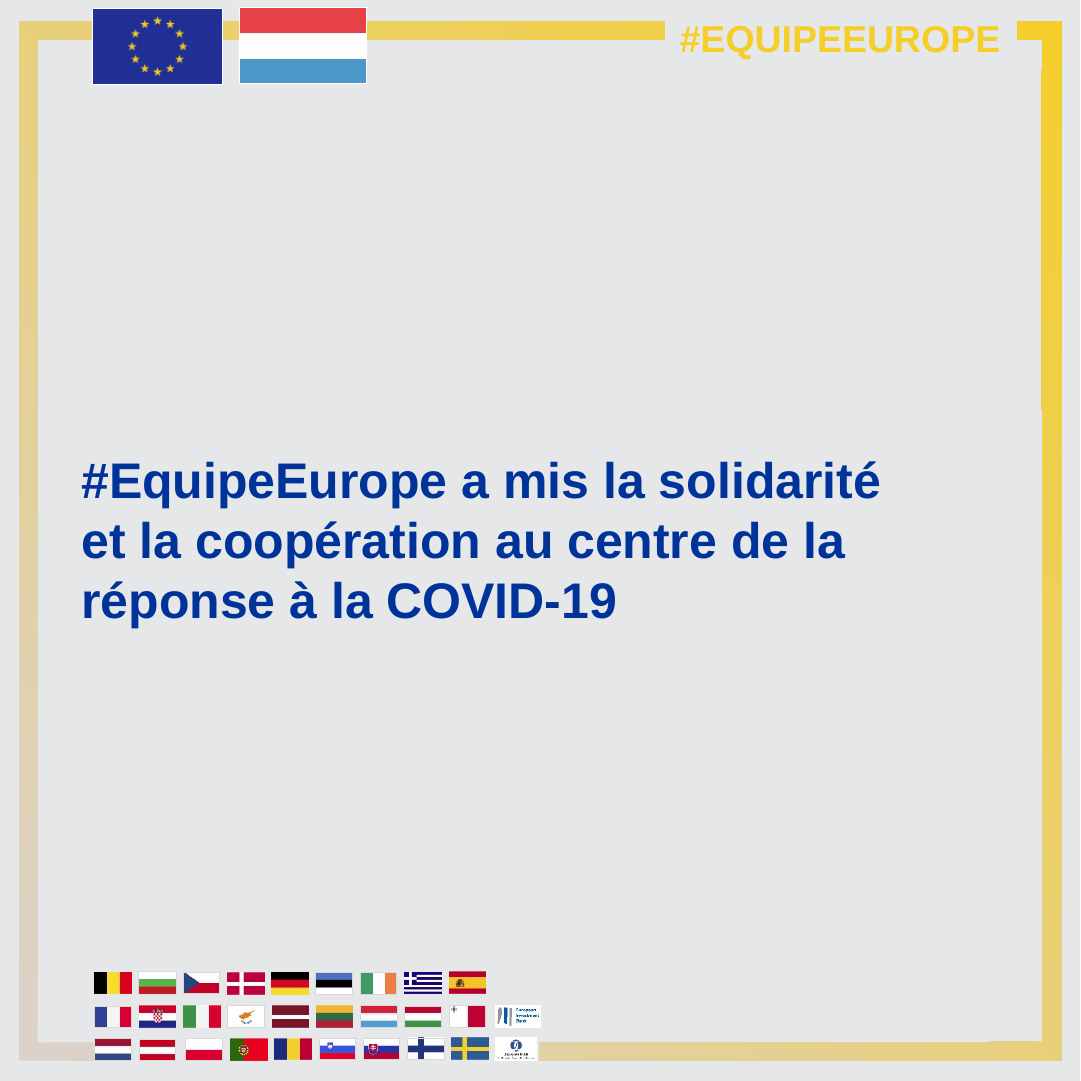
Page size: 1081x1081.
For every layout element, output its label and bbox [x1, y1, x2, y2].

text_box [92, 8, 541, 1061]
picture [0, 0, 1081, 1081]
